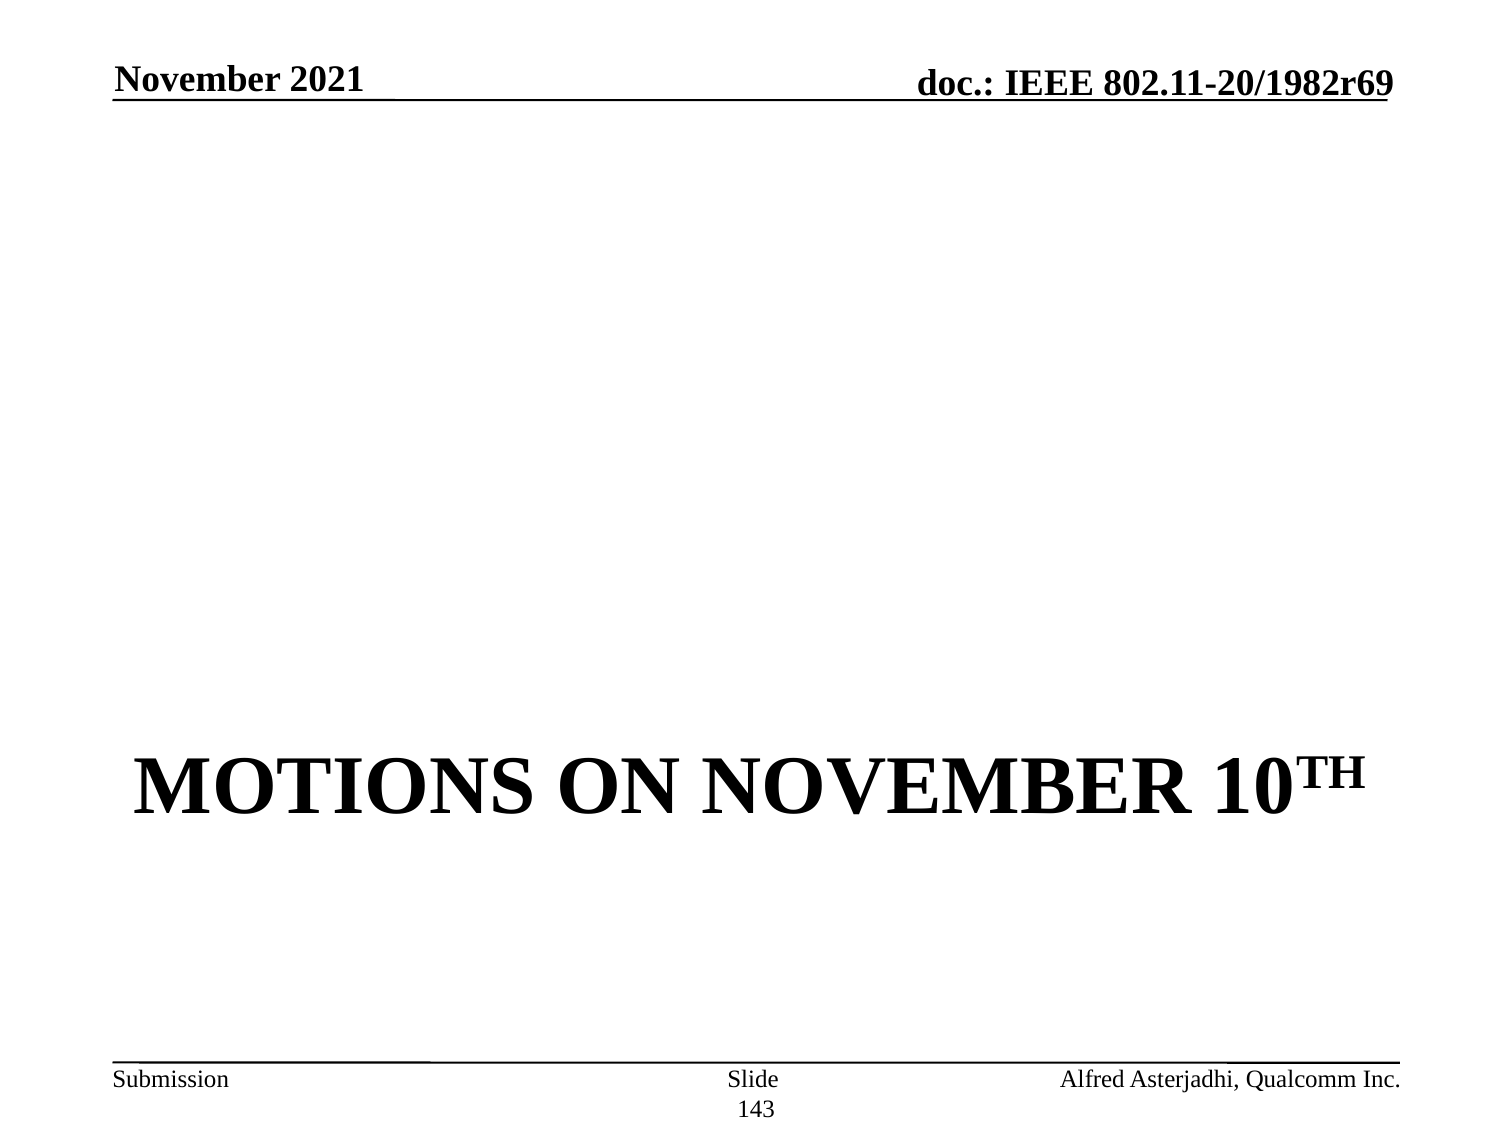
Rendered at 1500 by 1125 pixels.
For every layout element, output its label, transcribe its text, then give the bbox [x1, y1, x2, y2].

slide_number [114, 54, 423, 100]
slide_number Slide 143 [712, 1061, 800, 1123]
title Motions on NOVEMBER 10th [118, 722, 1394, 947]
footer Alfred Asterjadhi, Qualcomm Inc. [878, 1061, 1402, 1093]
